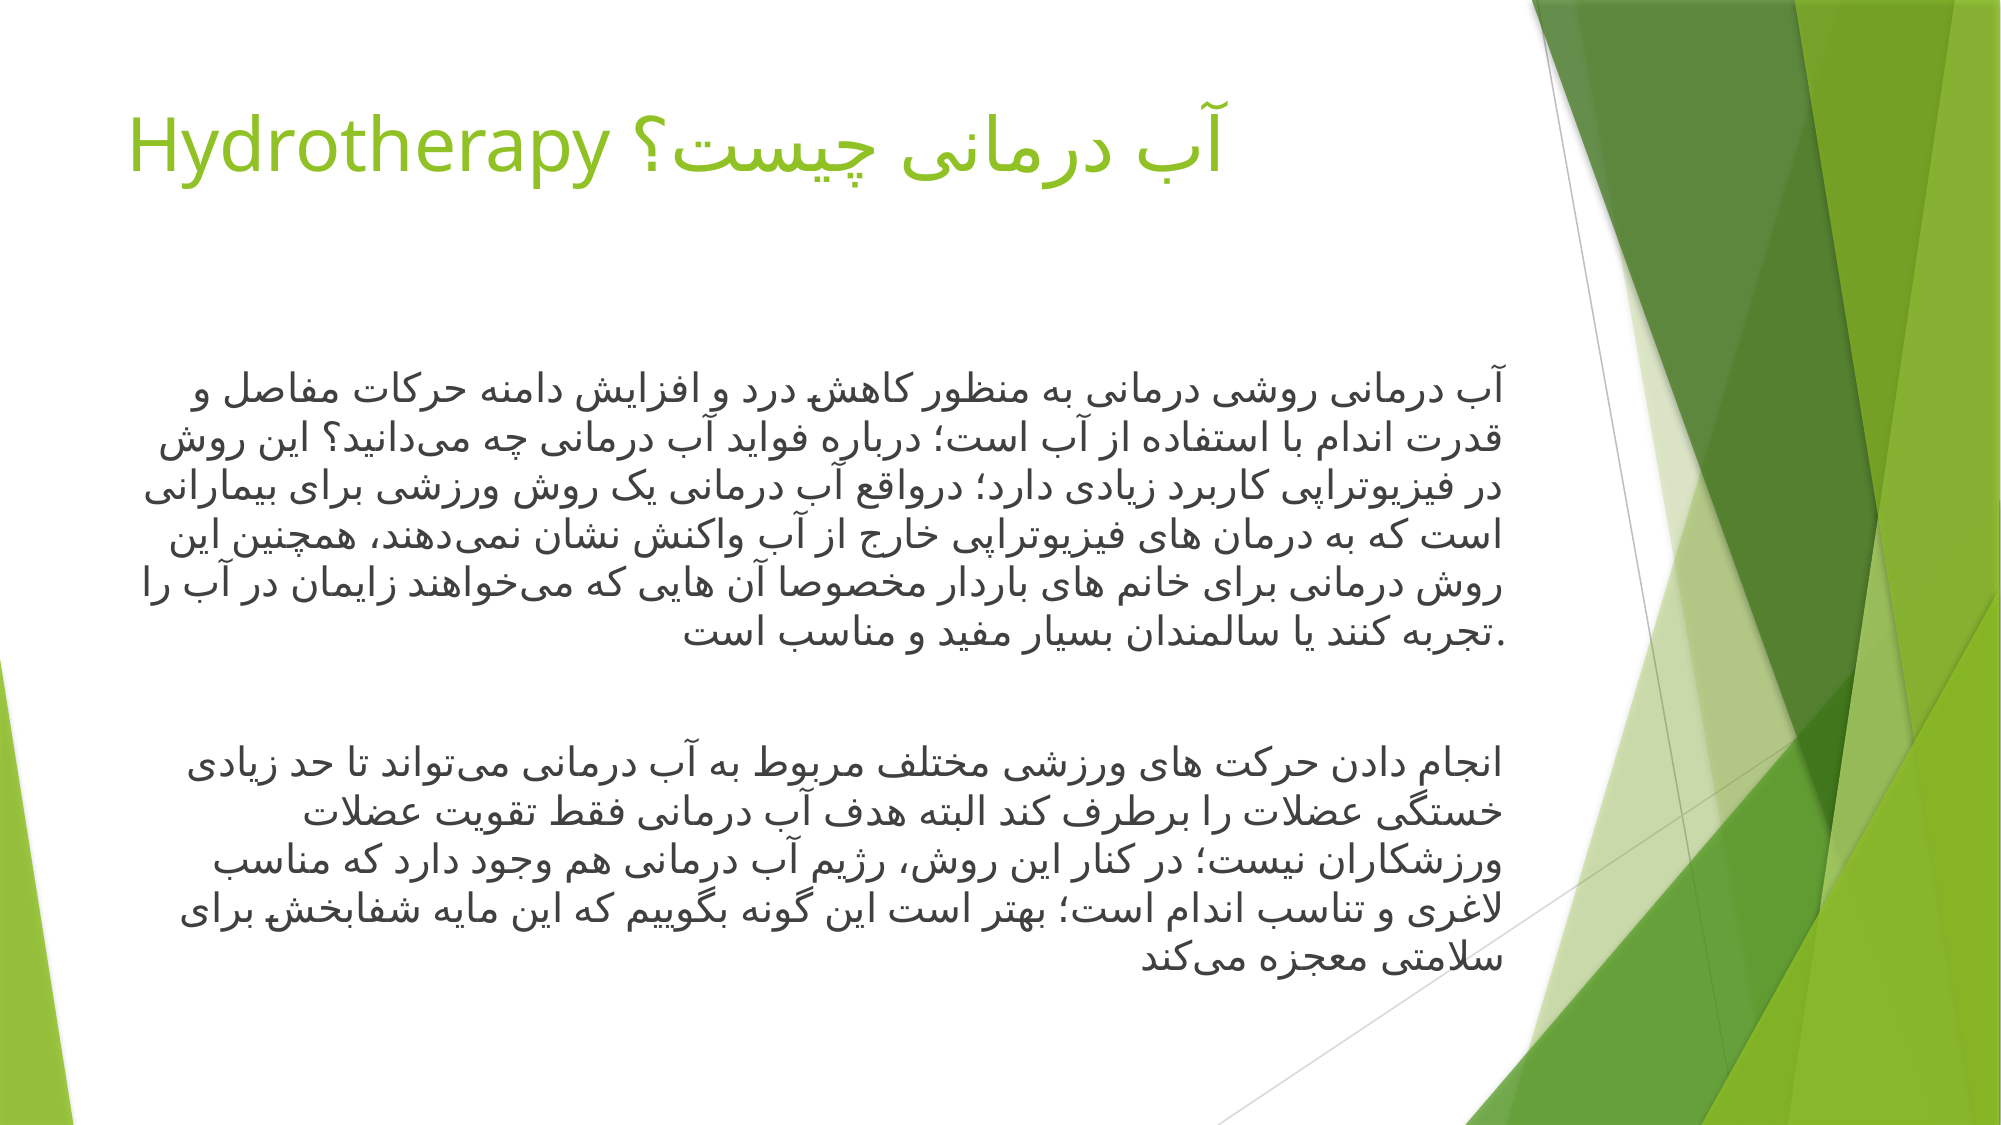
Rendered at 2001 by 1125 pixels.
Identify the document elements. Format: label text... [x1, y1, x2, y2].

title Hydrotherapy آب درمانی چیست؟ [111, 89, 1901, 306]
list آب درمانی روشی درمانی به منظور کاهش درد و افزایش دامنه حرکات مفاصل و قدرت اندام با استفاده از آب است؛ درباره فواید آب درمانی چه می‌دانید؟ این روش در فیزیوتراپی کاربرد زیادی دارد؛ درواقع آب درمانی یک روش ورزشی برای بیمارانی است که به درمان های فیزیوتراپی خارج از آب واکنش نشان نمی‌دهند، همچنین این روش درمانی برای خانم های باردار مخصوصا آن هایی که می‌خواهند زایمان در آب را تجربه کنند یا سالمندان بسیار مفید و مناسب است. انجام دادن حرکت های ورزشی مختلف مربوط به آب درمانی می‌تواند تا حد زیادی خستگی عضلات را برطرف کند البته هدف آب درمانی فقط تقویت عضلات ورزشکاران نیست؛ در کنار این روش، رژیم آب درمانی هم وجود دارد که مناسب لاغری و تناسب اندام است؛ بهتر است این گونه بگوییم که این مایه شفابخش برای سلامتی معجزه می‌کند [111, 354, 1522, 992]
